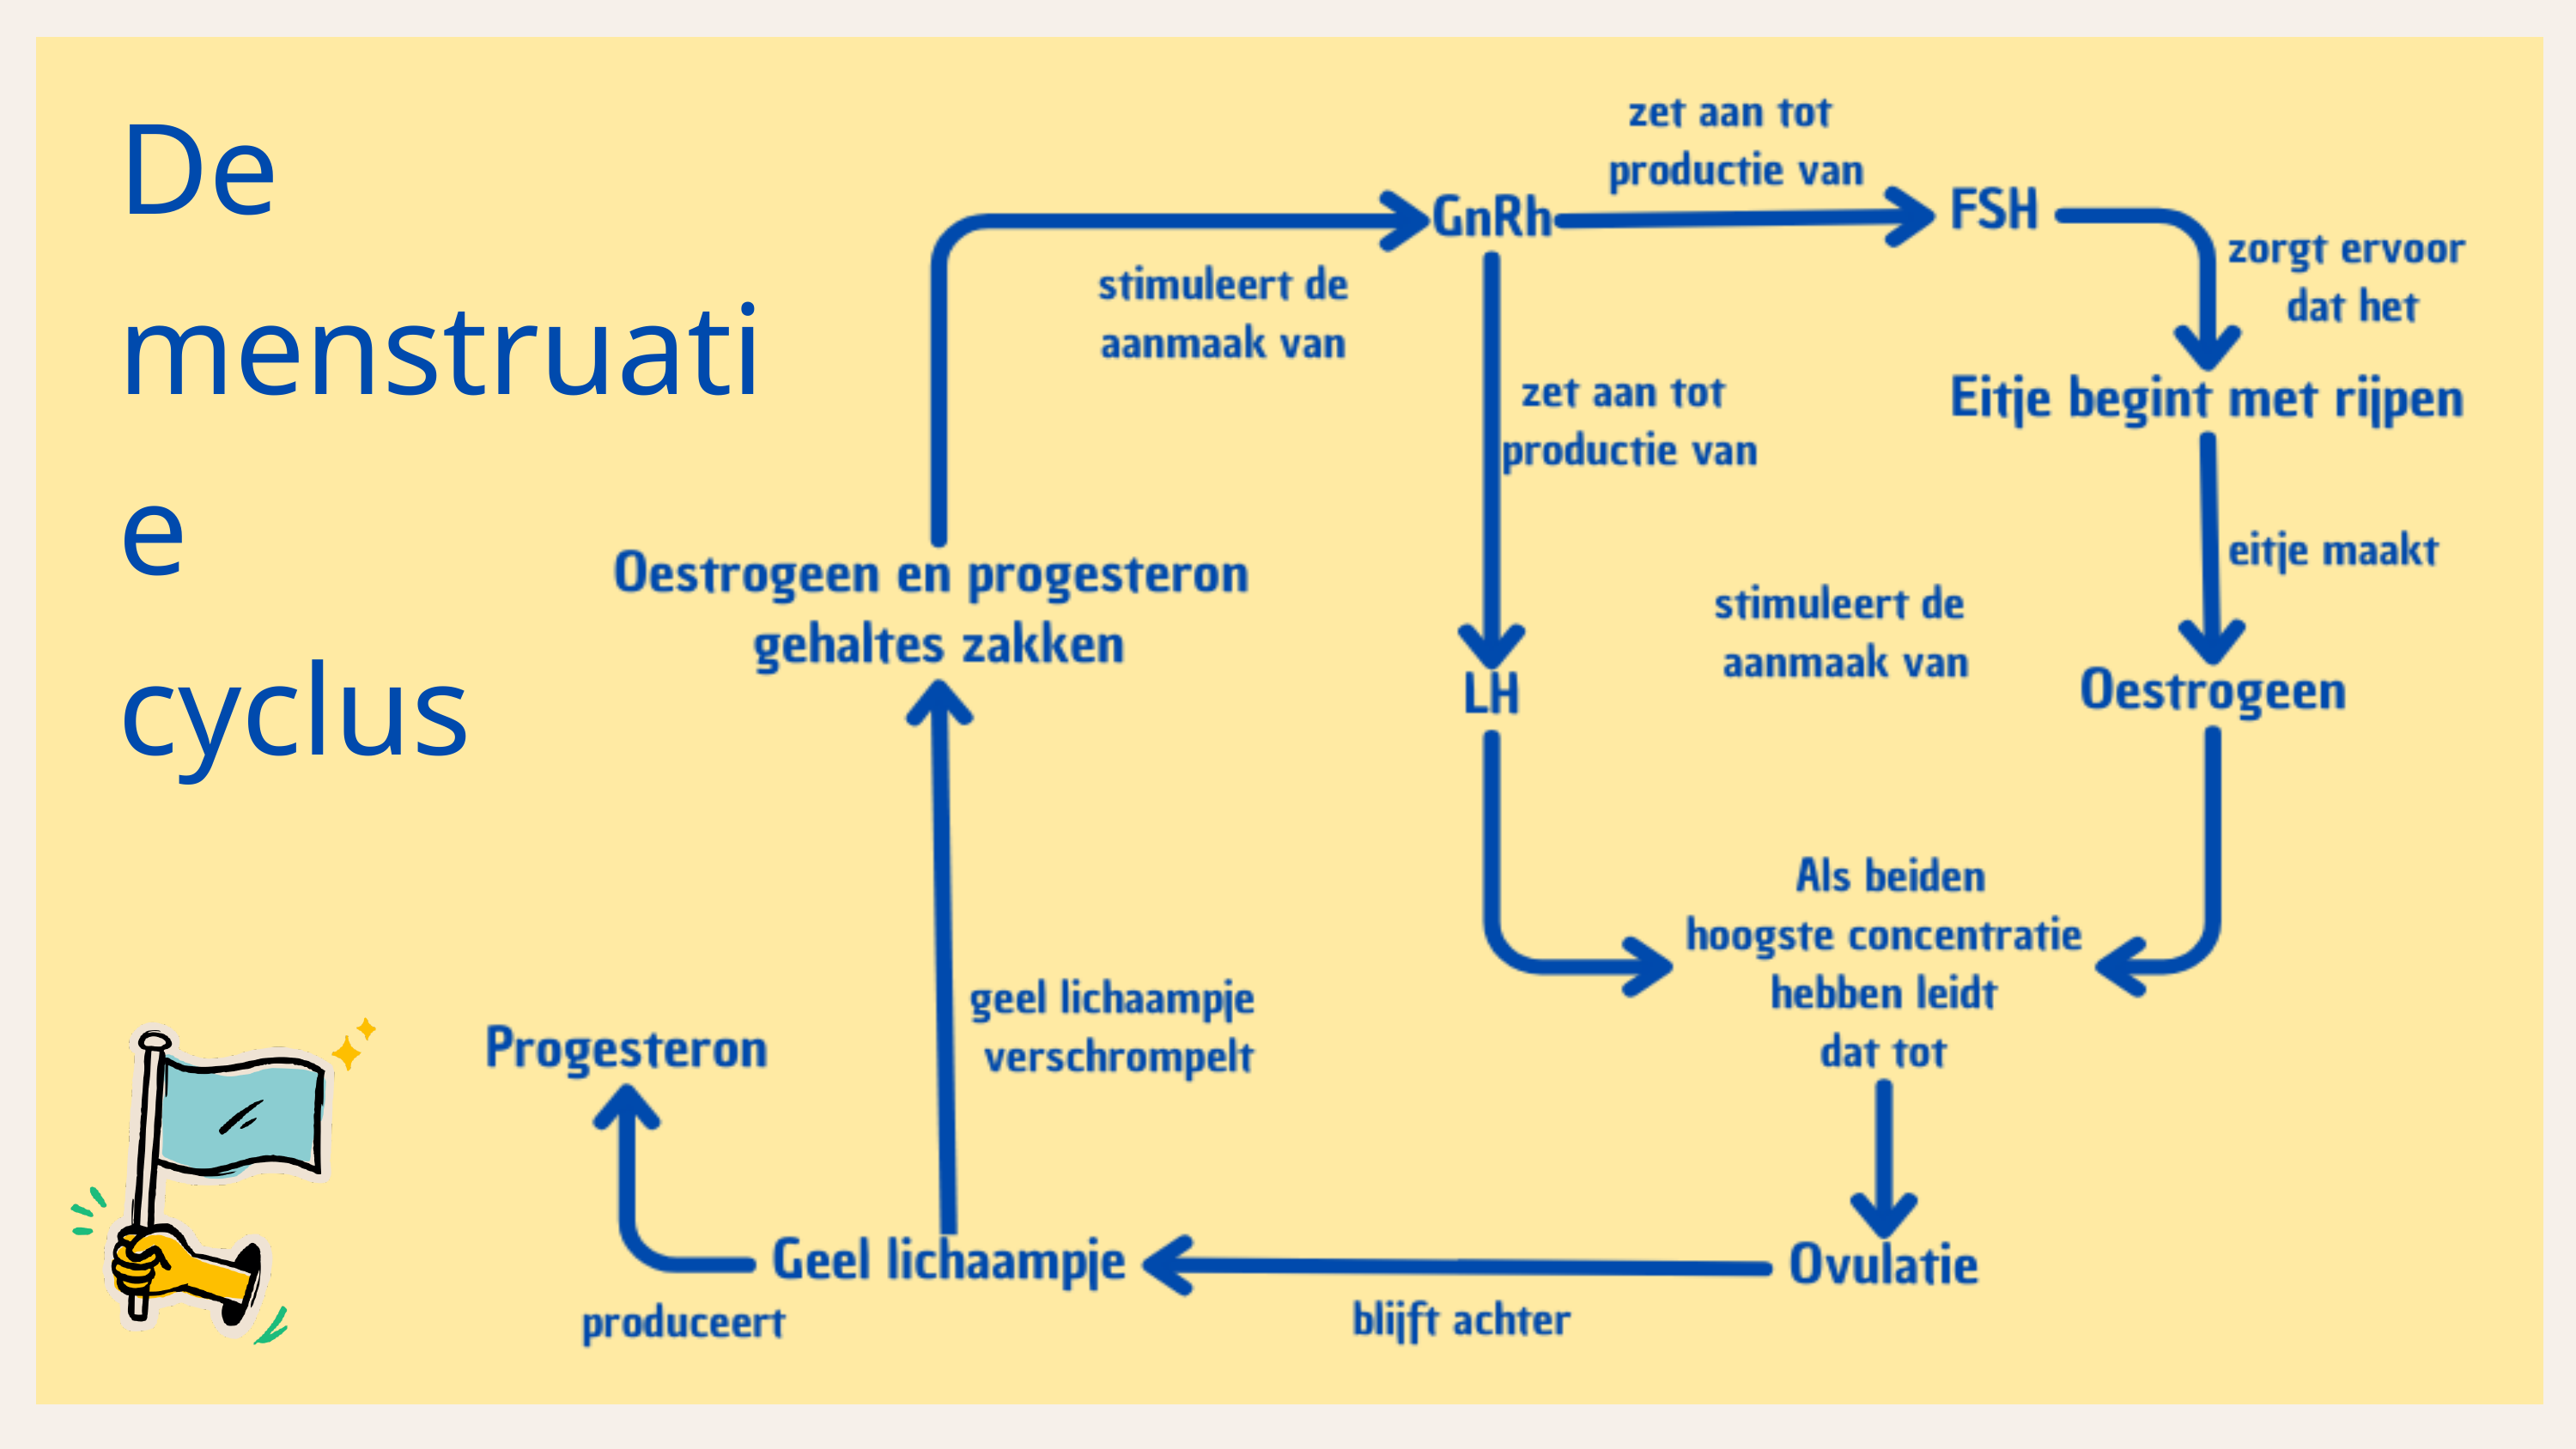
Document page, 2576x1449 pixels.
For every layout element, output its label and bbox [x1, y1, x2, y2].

text_box [36, 9, 2544, 1405]
picture [434, 60, 2542, 1404]
